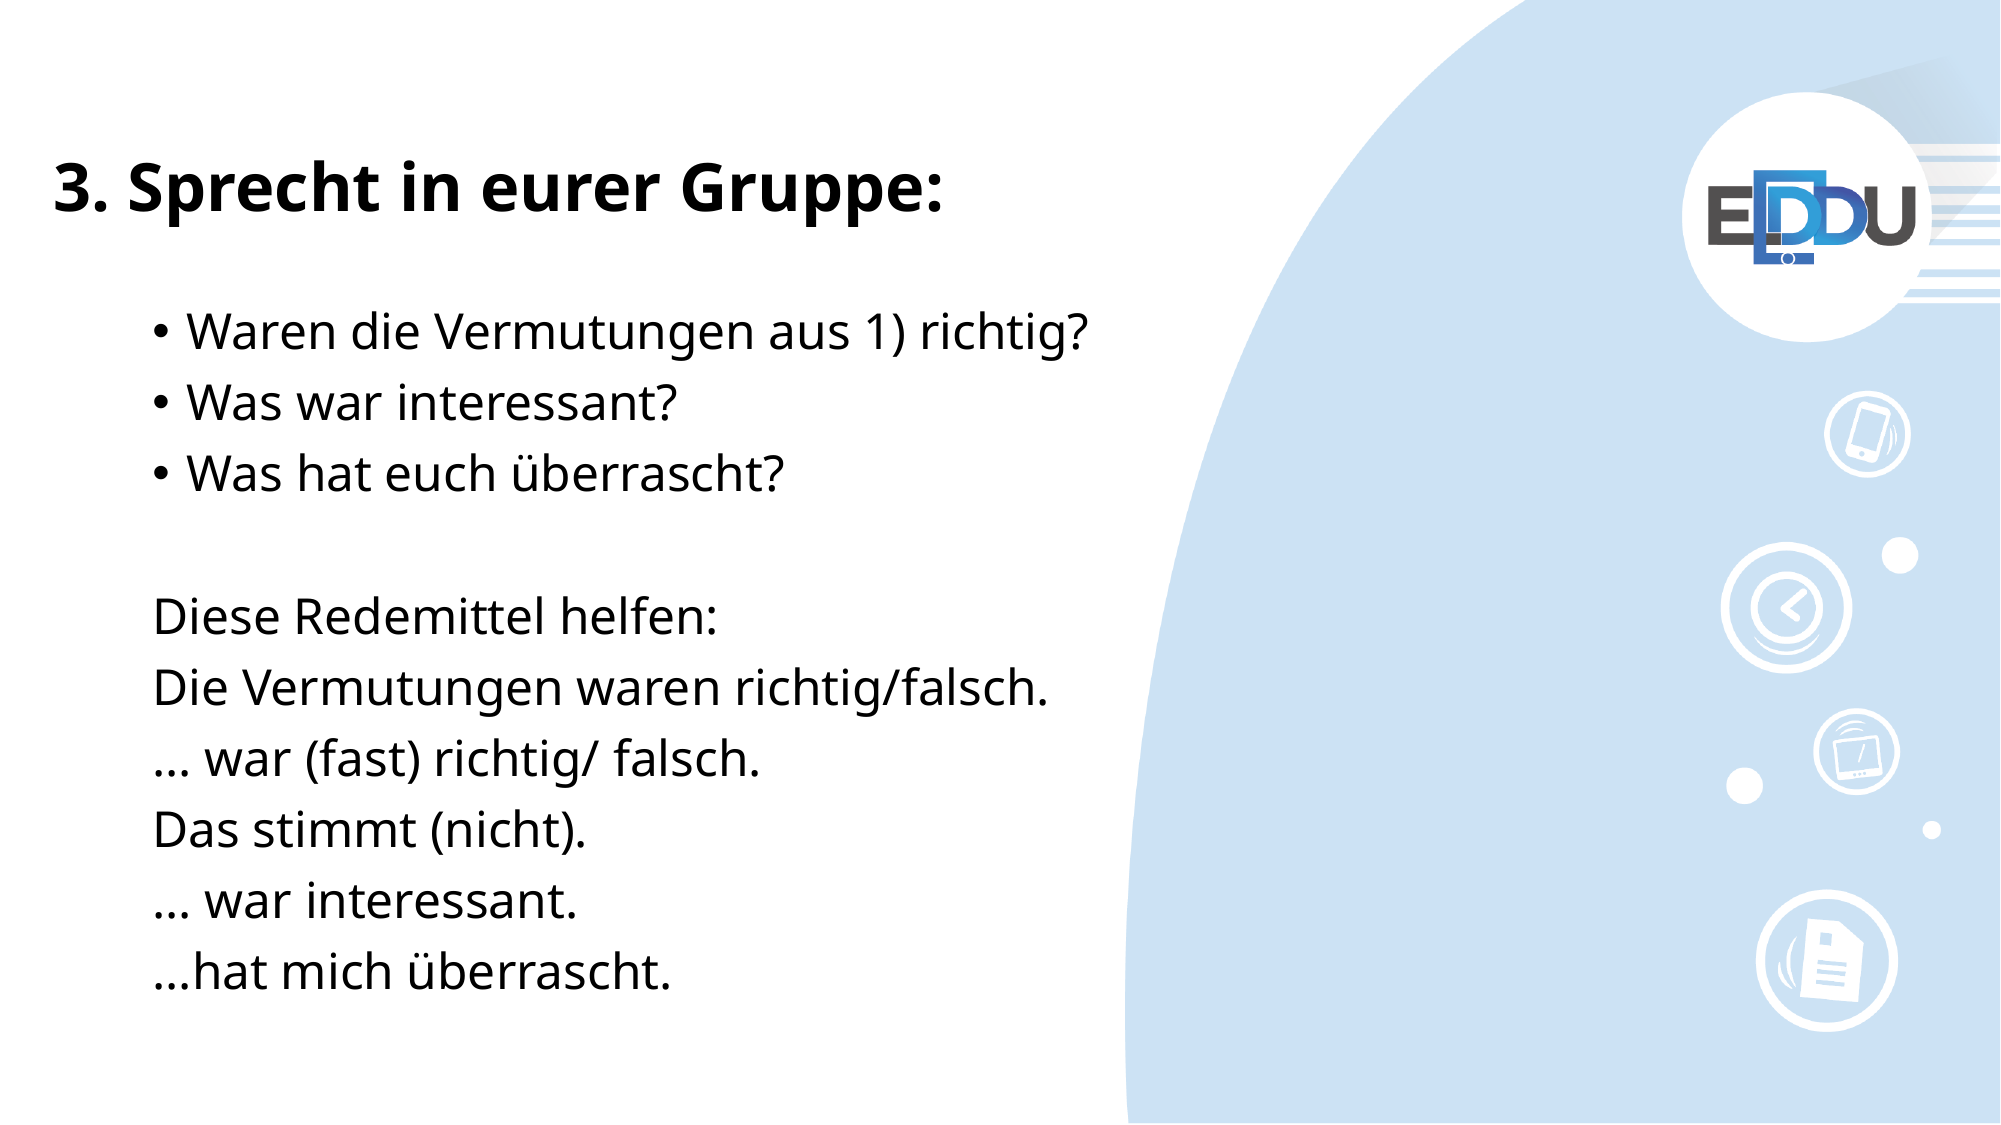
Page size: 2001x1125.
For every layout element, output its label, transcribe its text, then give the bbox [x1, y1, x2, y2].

picture [0, 0, 2001, 1125]
list Waren die Vermutungen aus 1) richtig? Was war interessant? Was hat euch überrascht? Diese Redemittel helfen: Die Vermutungen waren richtig/falsch. ... war (fast) richtig/ falsch. Das stimmt (nicht). ... war interessant. ...hat mich überrascht. [137, 299, 1595, 1014]
title 3. Sprecht in eurer Gruppe: [38, 102, 1625, 278]
